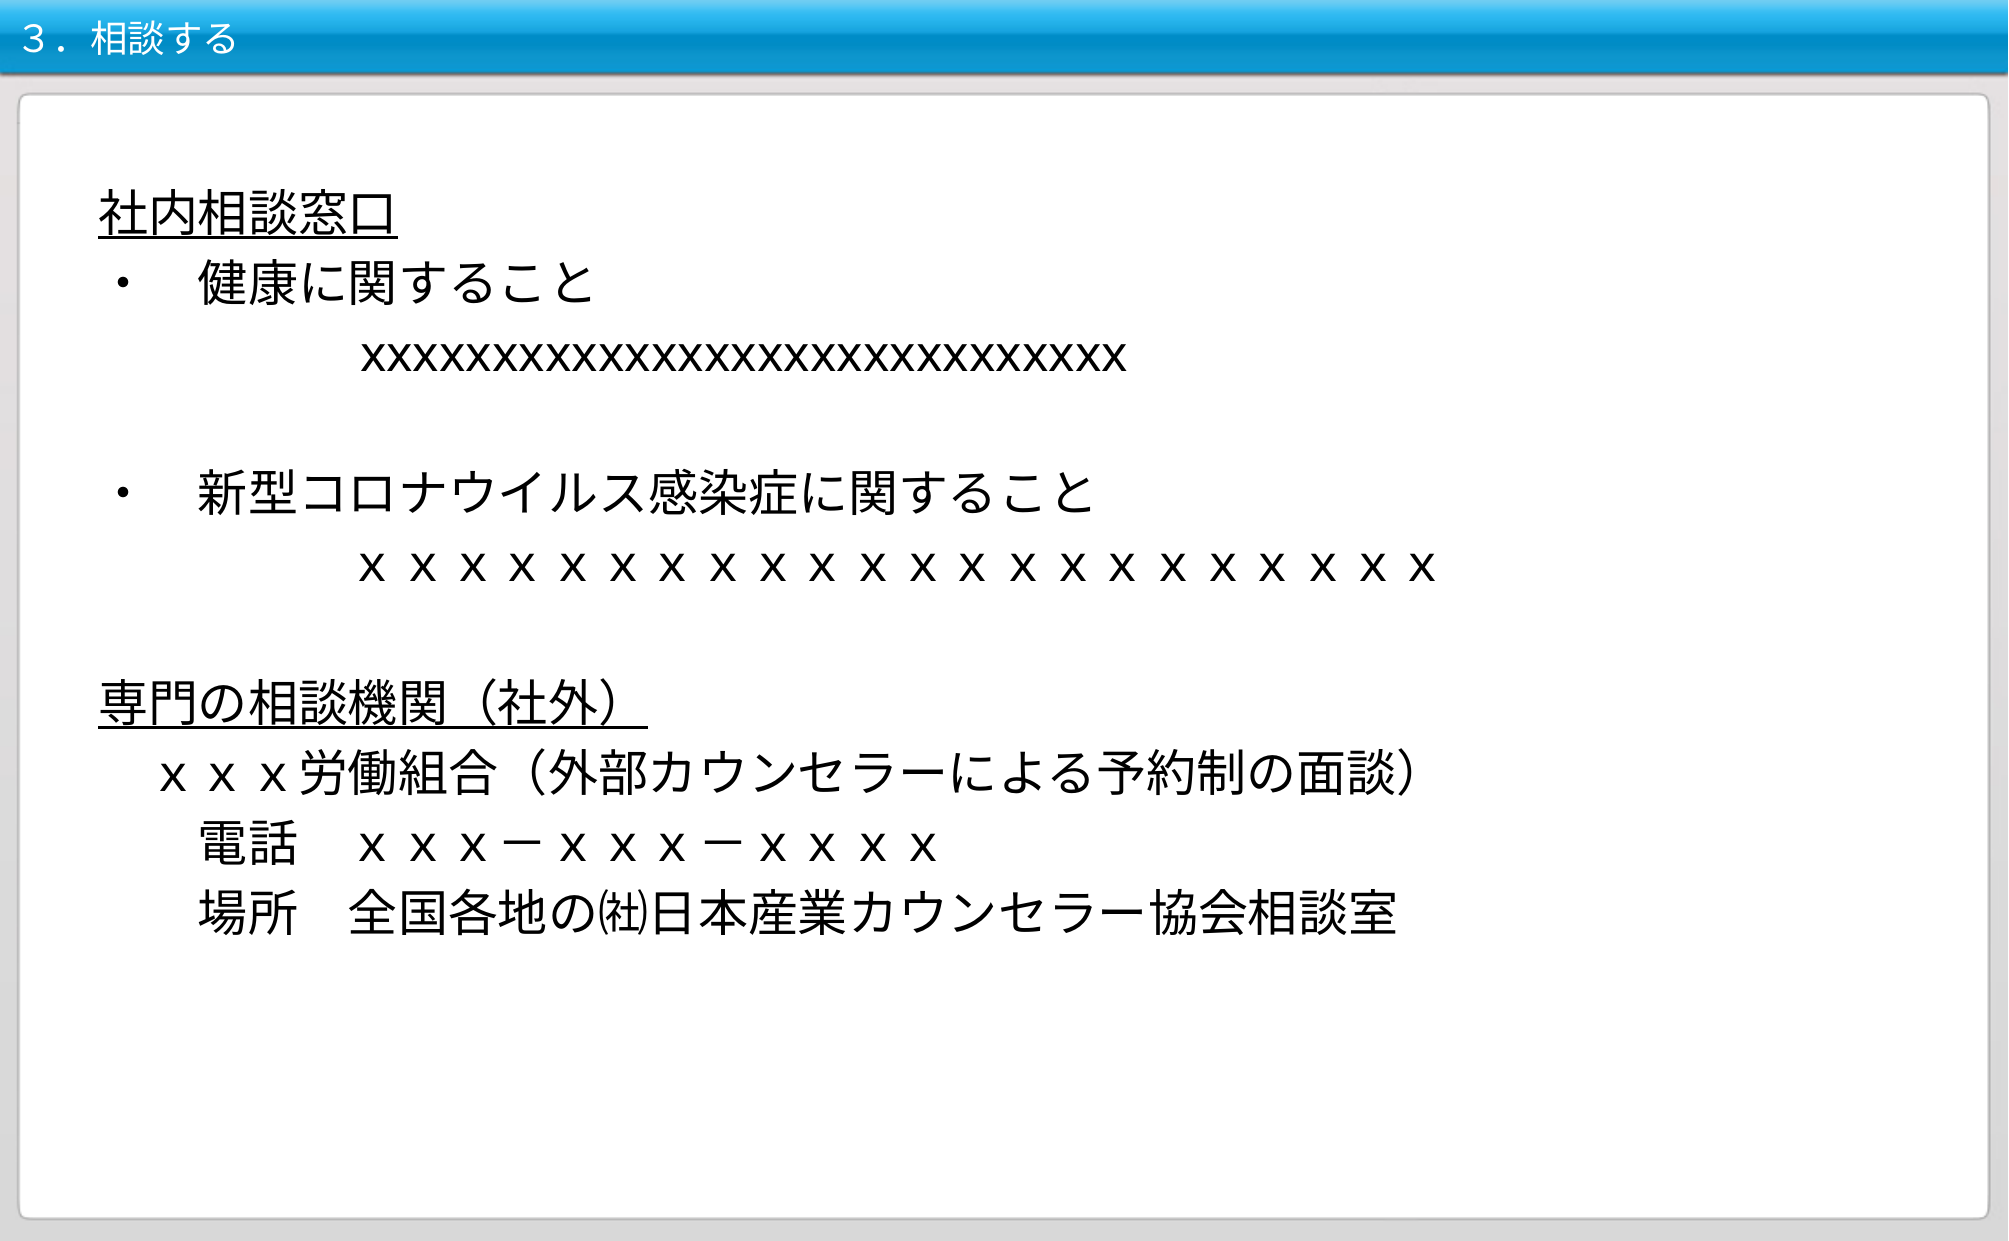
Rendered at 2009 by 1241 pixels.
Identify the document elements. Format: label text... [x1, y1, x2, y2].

title ３．相談する [0, 0, 2008, 76]
list 社内相談窓口 ・ 健康に関すること xxxxxxxxxxxxxxxxxxxxxxxxxxxxx ・ 新型コロナウイルス感染症に関すること ｘｘｘｘｘｘｘｘｘｘｘｘｘｘｘｘｘｘｘｘｘｘ 専門の相談機関（社外） ｘｘｘ労働組合（外部カウンセラーによる予約制の面談） 電話 ｘｘｘ－ｘｘｘ－ｘｘｘｘ 場所 全国各地の㈳日本産業カウンセラー協会相談室 [39, 122, 1961, 1187]
picture [0, 76, 2008, 1241]
